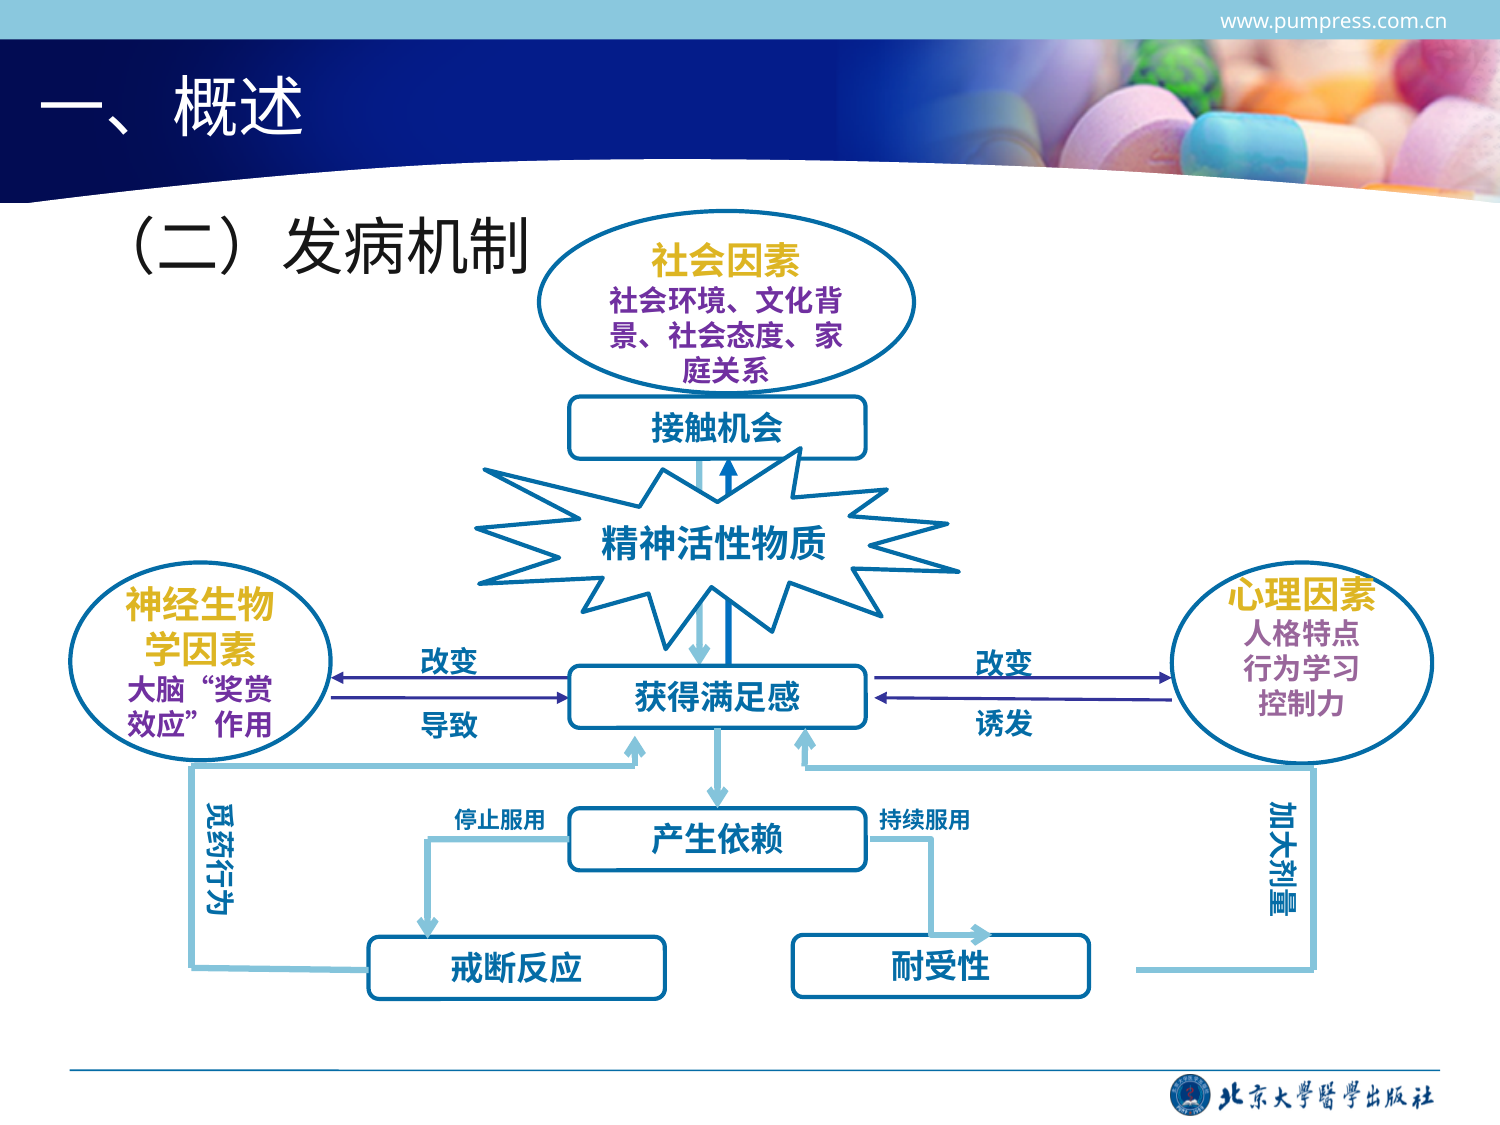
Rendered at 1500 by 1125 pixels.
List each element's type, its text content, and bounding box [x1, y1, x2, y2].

picture [1170, 1074, 1436, 1118]
list （二）发病机制 [49, 198, 1463, 1026]
title 一、概述 [23, 58, 1349, 152]
picture [0, 40, 1500, 203]
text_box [70, 210, 1433, 1000]
slide_number www.pumpress.com.cn [1024, 0, 1463, 38]
